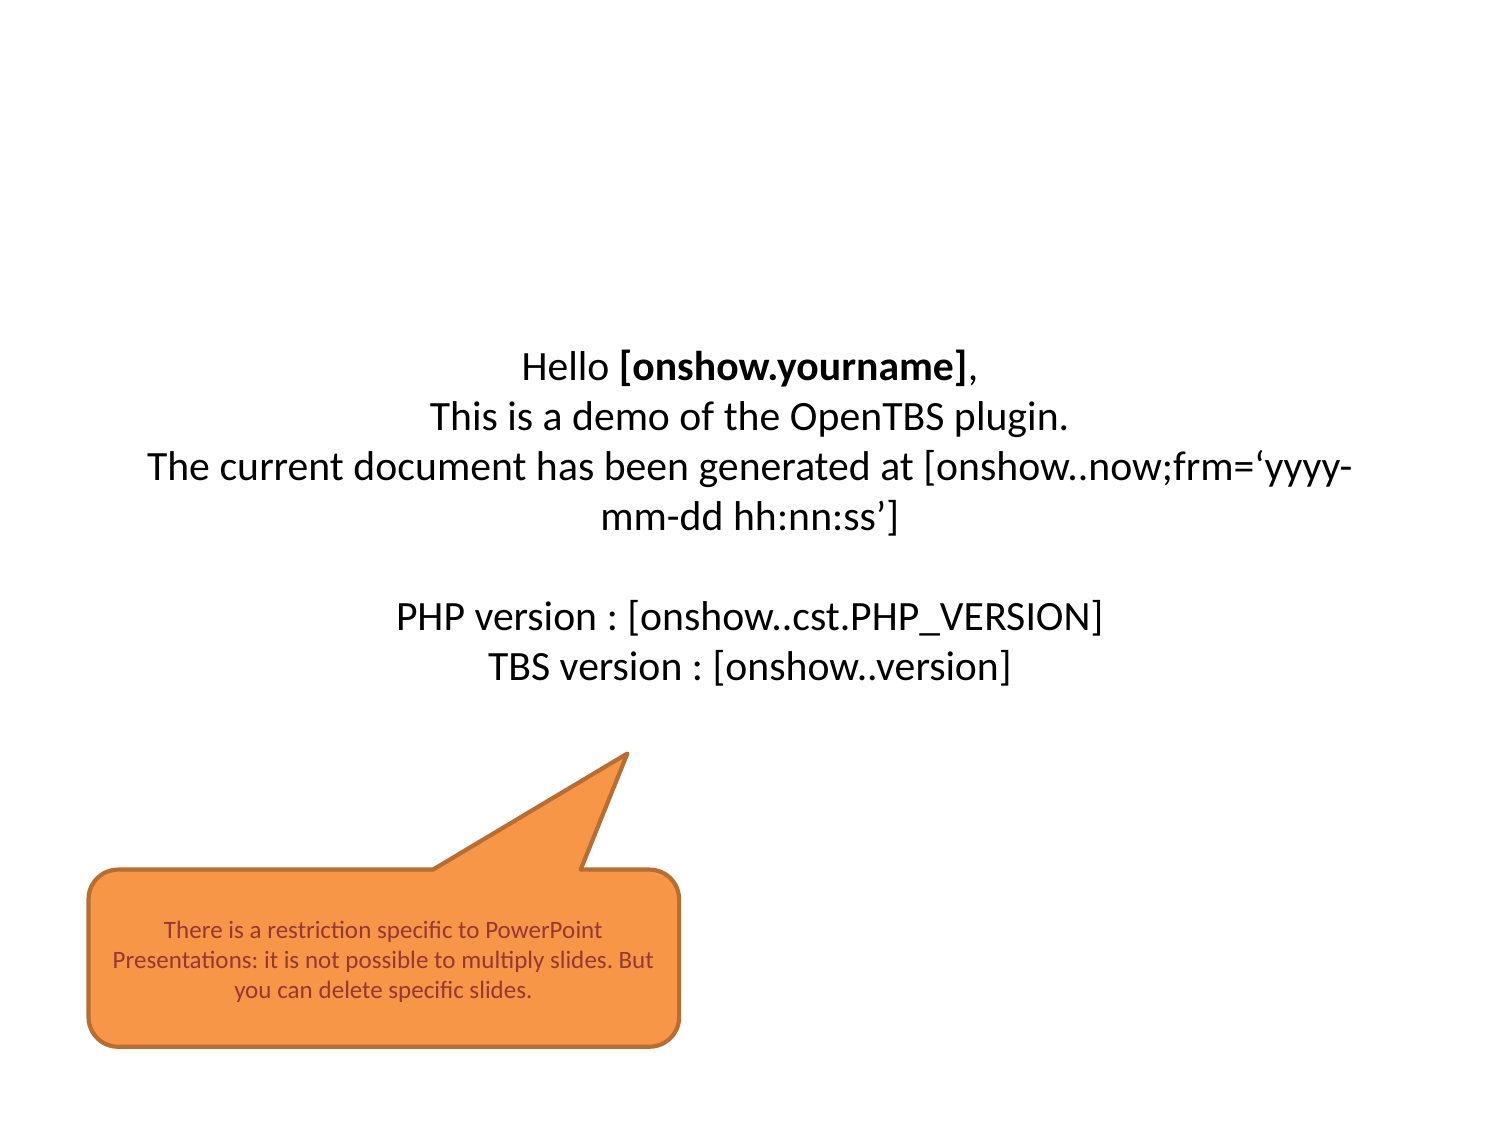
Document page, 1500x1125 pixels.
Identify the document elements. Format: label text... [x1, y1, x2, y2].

text_box There is a restriction specific to PowerPoint Presentations: it is not possible to multiply slides. But you can delete specific slides. [86, 751, 682, 1049]
title Hello [onshow.yourname], This is a demo of the OpenTBS plugin. The current document has been generated at [onshow..now;frm=‘yyyy-mm-dd hh:nn:ss’] PHP version : [onshow..cst.PHP_VERSION] TBS version : [onshow..version] [112, 349, 1388, 729]
